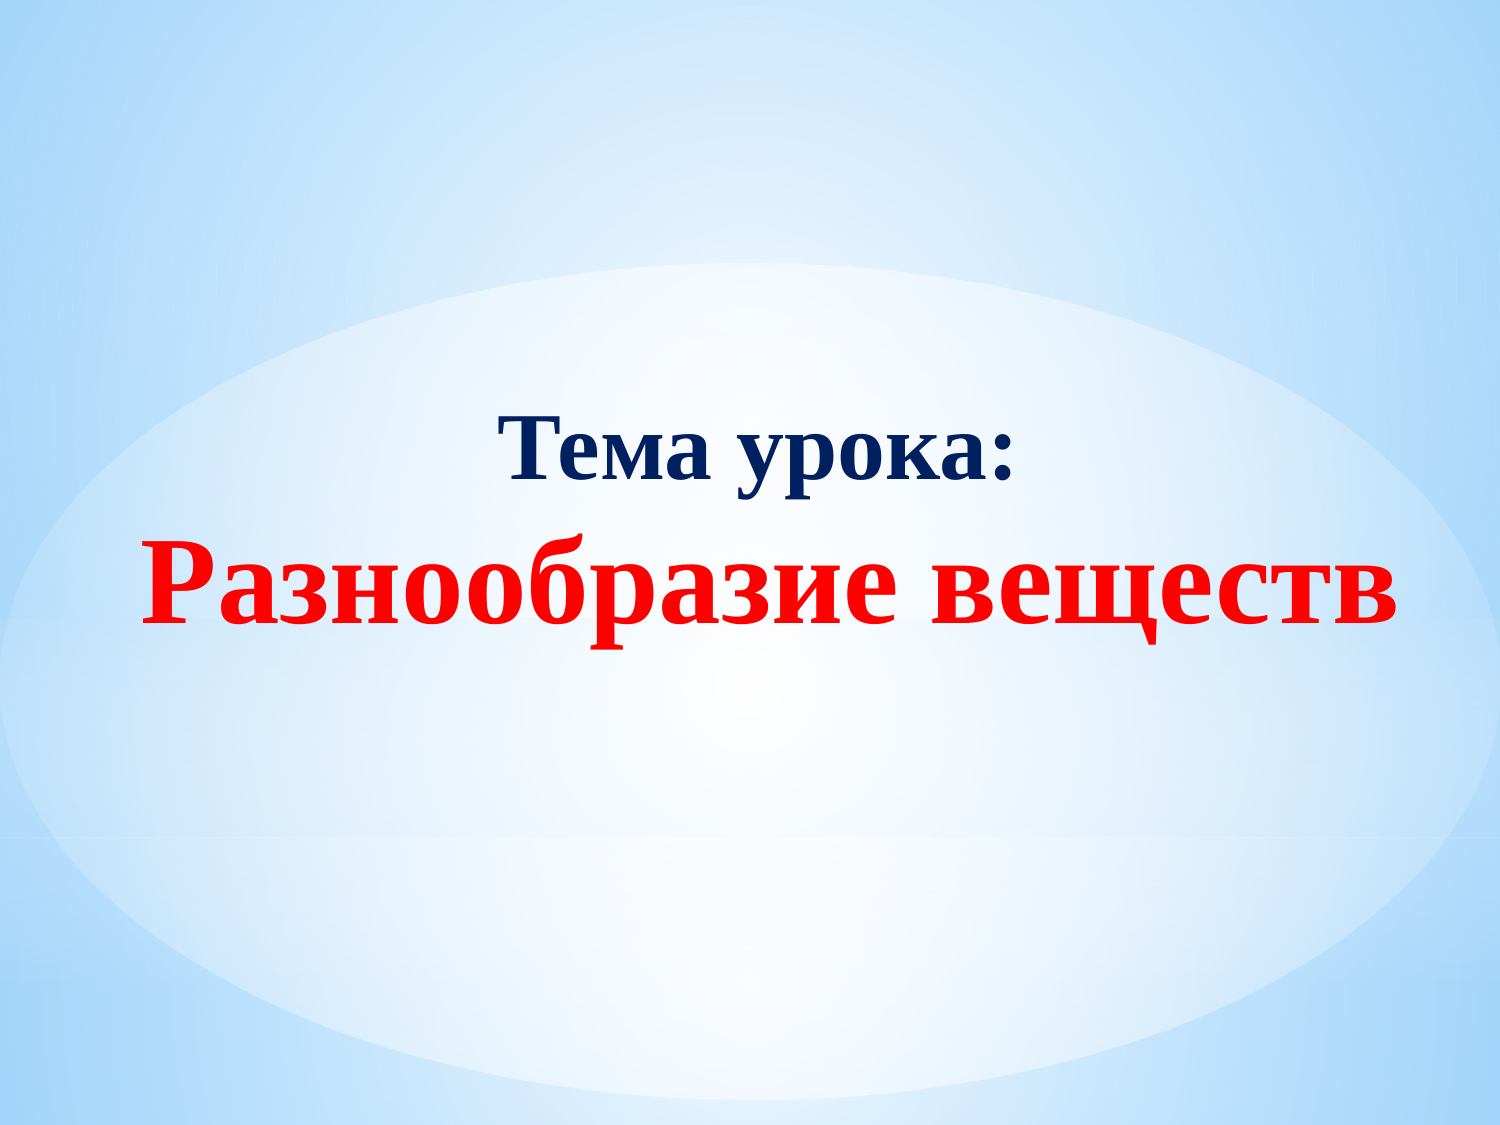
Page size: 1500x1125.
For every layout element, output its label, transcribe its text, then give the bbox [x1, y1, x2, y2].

title Тема урока: Разнообразие веществ [41, 30, 1500, 327]
